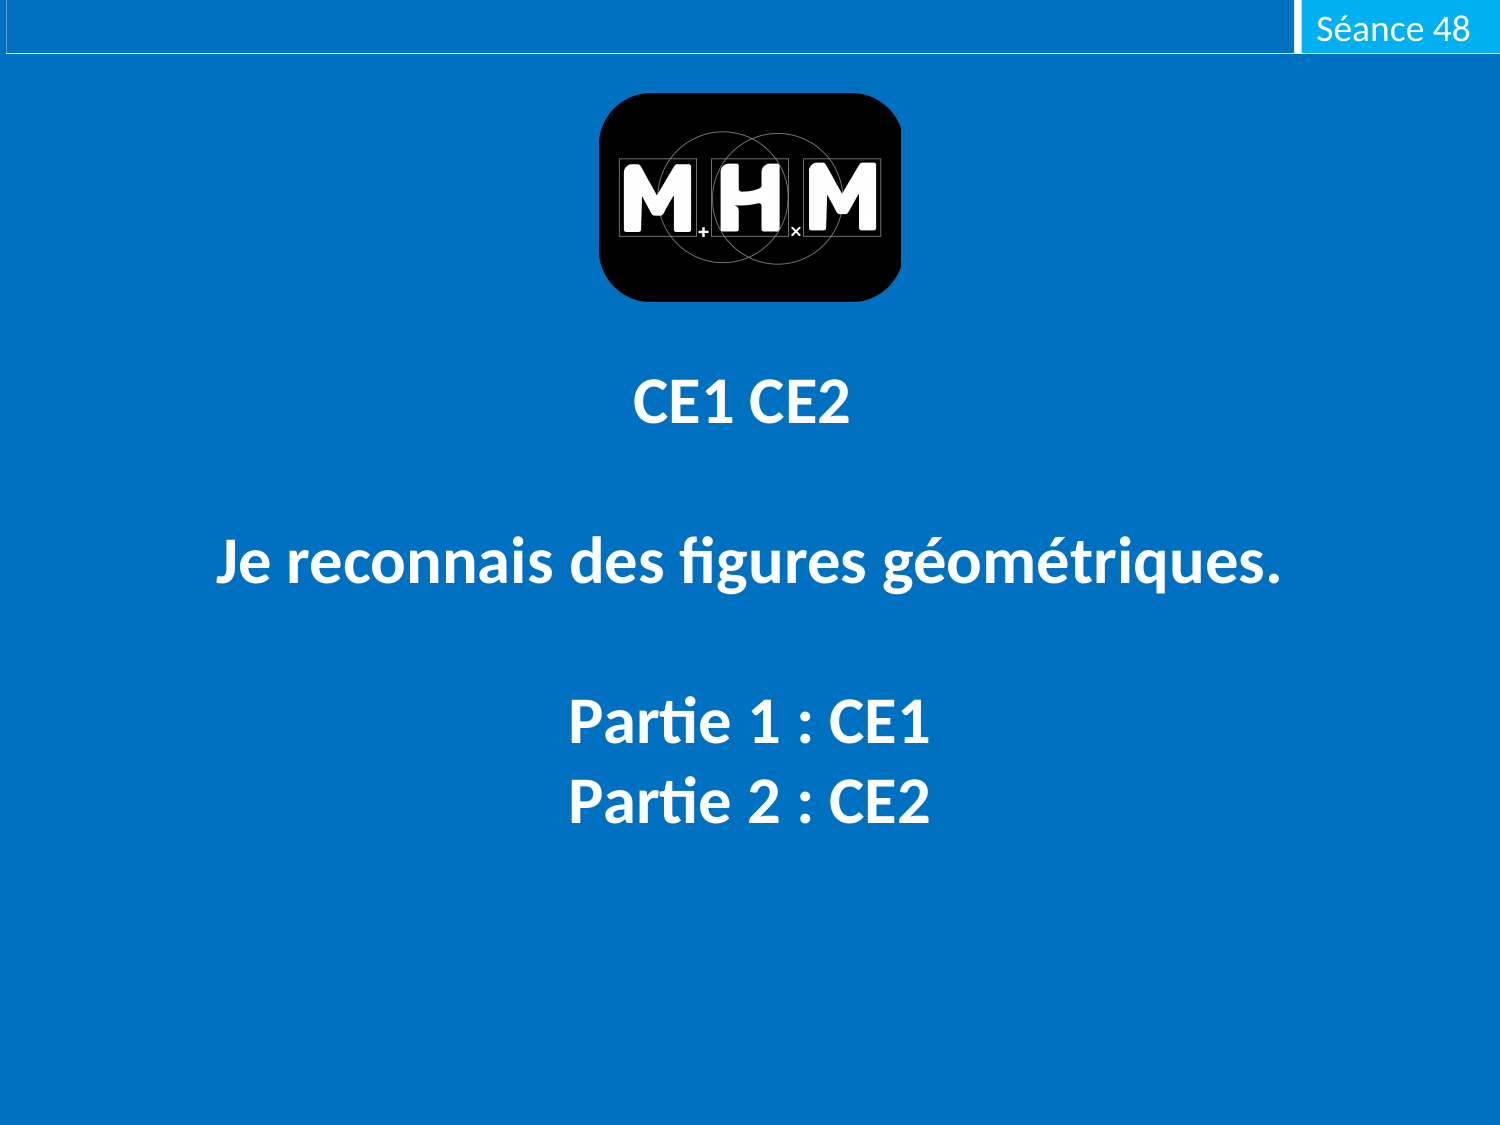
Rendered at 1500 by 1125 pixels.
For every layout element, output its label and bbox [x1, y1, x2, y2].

text_box [0, 54, 1500, 1125]
